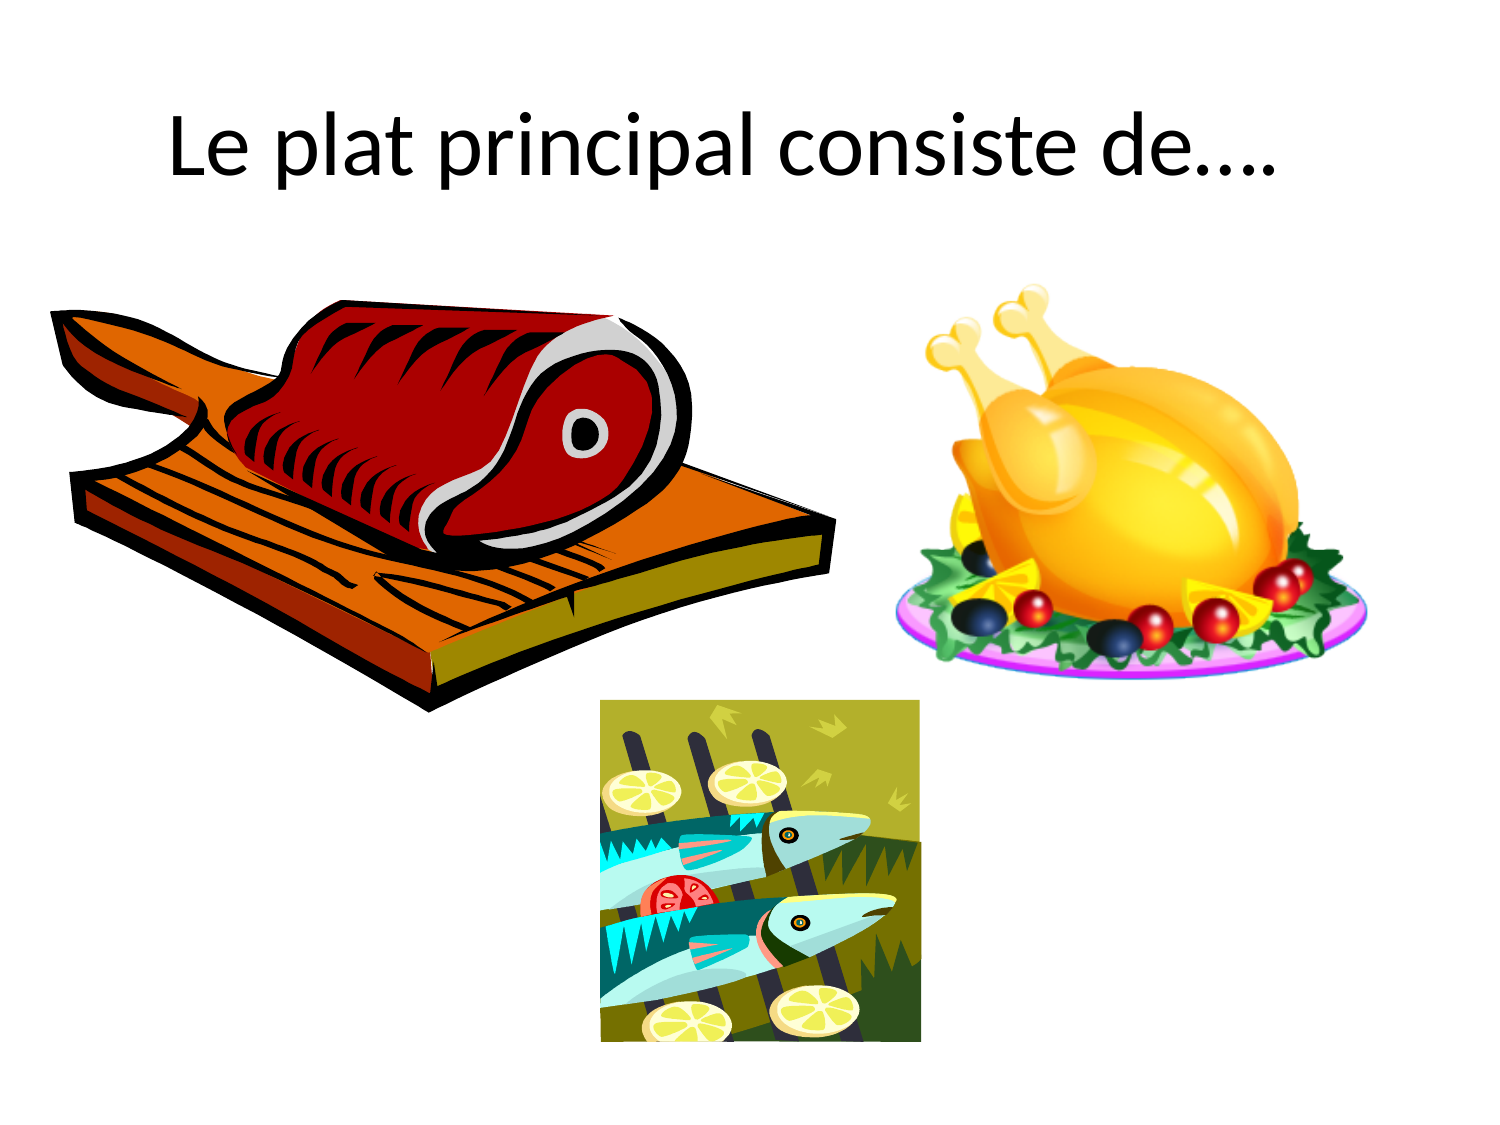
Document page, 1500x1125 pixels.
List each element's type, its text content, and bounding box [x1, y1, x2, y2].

picture [49, 249, 1376, 1046]
title Le plat principal consiste de…. [75, 45, 1375, 233]
